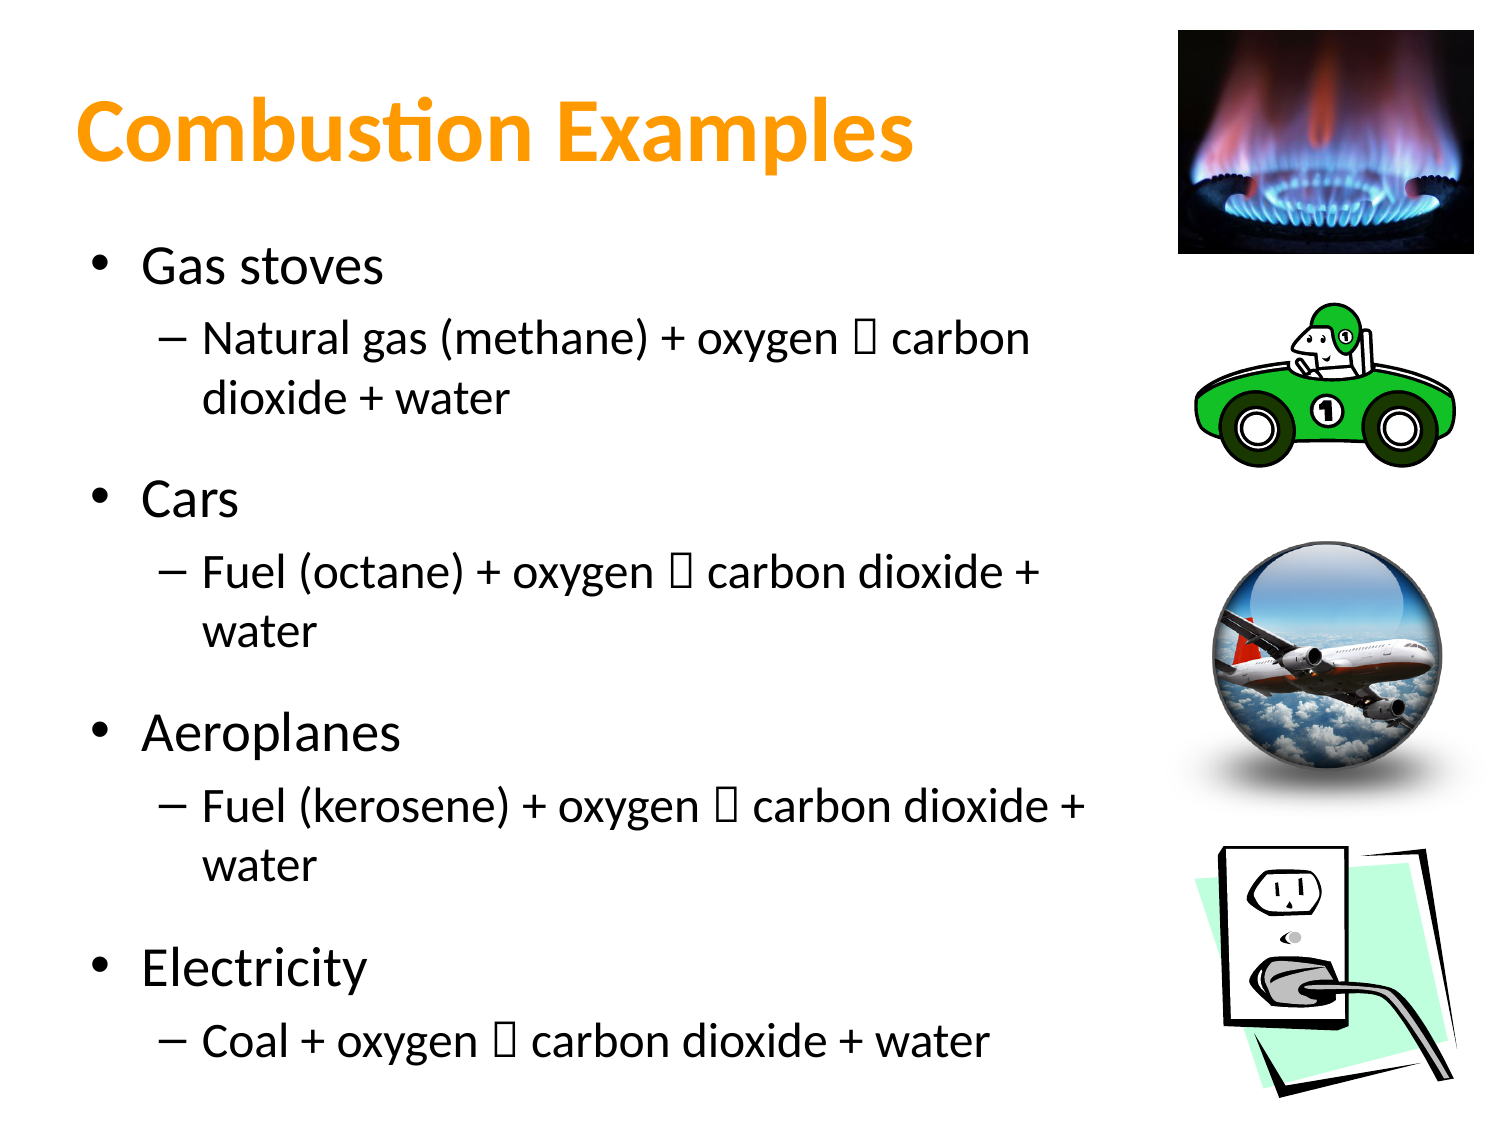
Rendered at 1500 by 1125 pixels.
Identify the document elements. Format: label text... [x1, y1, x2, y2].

picture [1194, 845, 1458, 1099]
picture [1177, 30, 1474, 254]
picture [1193, 302, 1457, 468]
picture [1164, 536, 1488, 819]
title Combustion Examples [29, 30, 963, 219]
list Gas stoves Natural gas (methane) + oxygen  carbon dioxide + water Cars Fuel (octane) + oxygen  carbon dioxide + water Aeroplanes Fuel (kerosene) + oxygen  carbon dioxide + water Electricity Coal + oxygen  carbon dioxide + water [75, 219, 1140, 1083]
